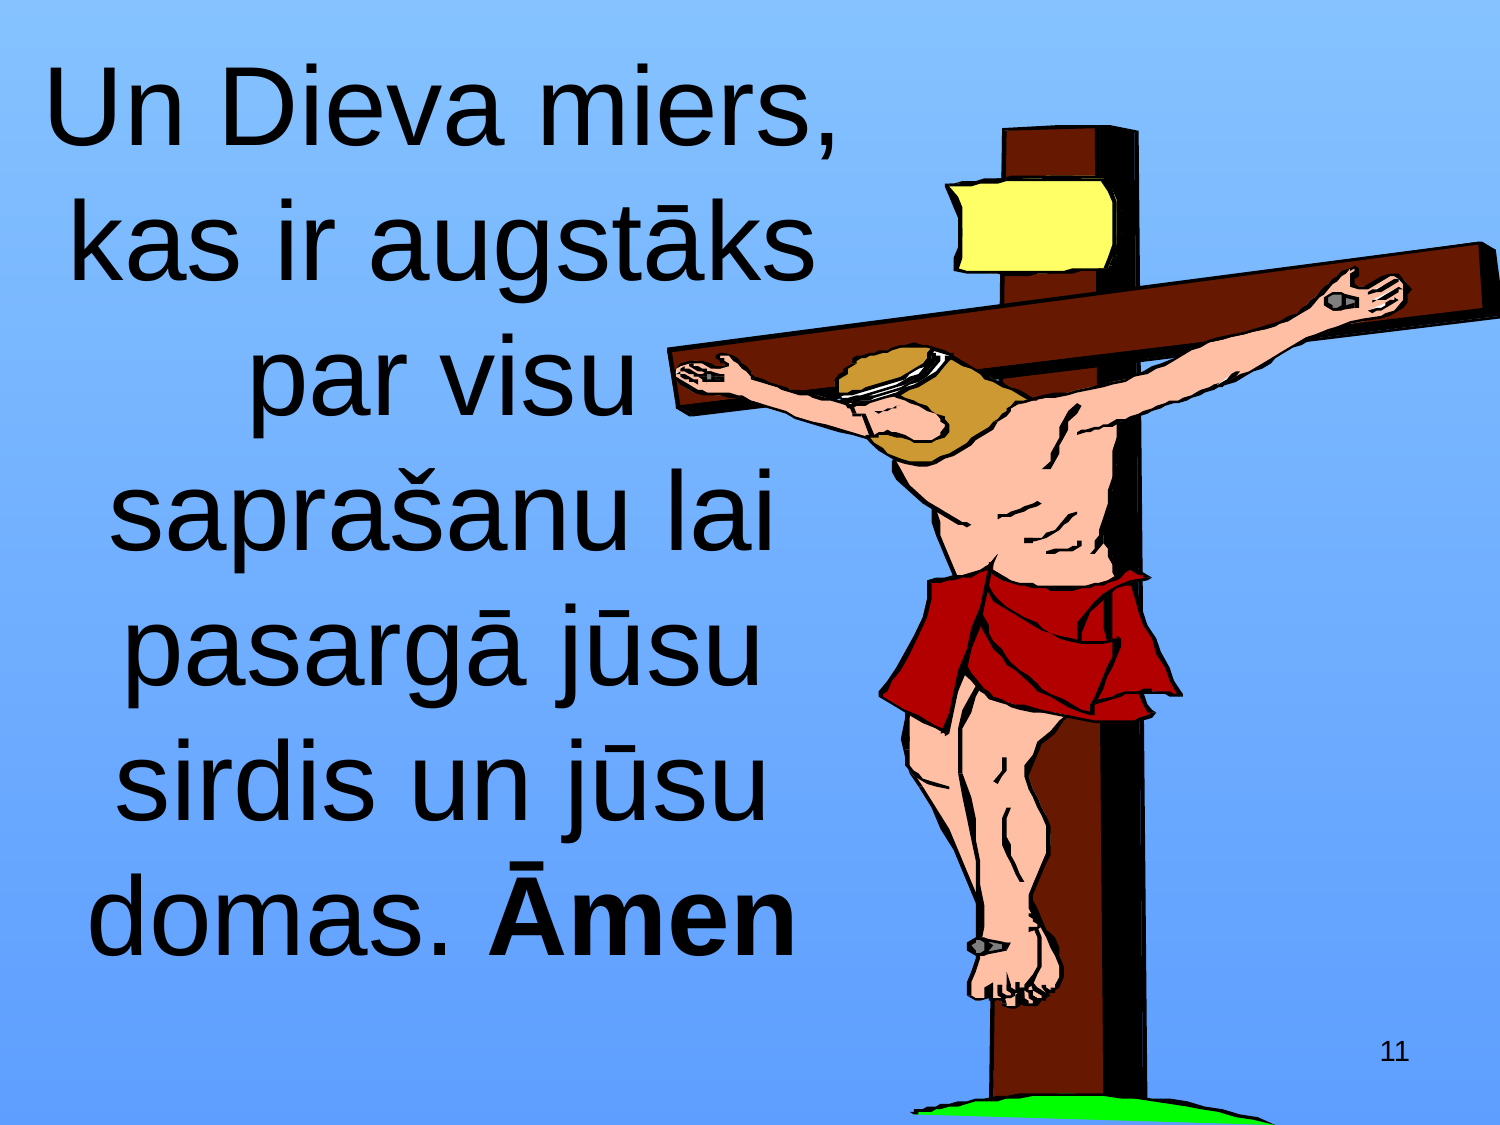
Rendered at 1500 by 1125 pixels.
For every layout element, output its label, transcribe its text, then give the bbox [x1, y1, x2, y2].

picture [662, 125, 1500, 1125]
title Un Dieva miers, kas ir augstāks par visu saprašanu lai pasargā jūsu sirdis un jūsu domas. Āmen [17, 479, 657, 668]
